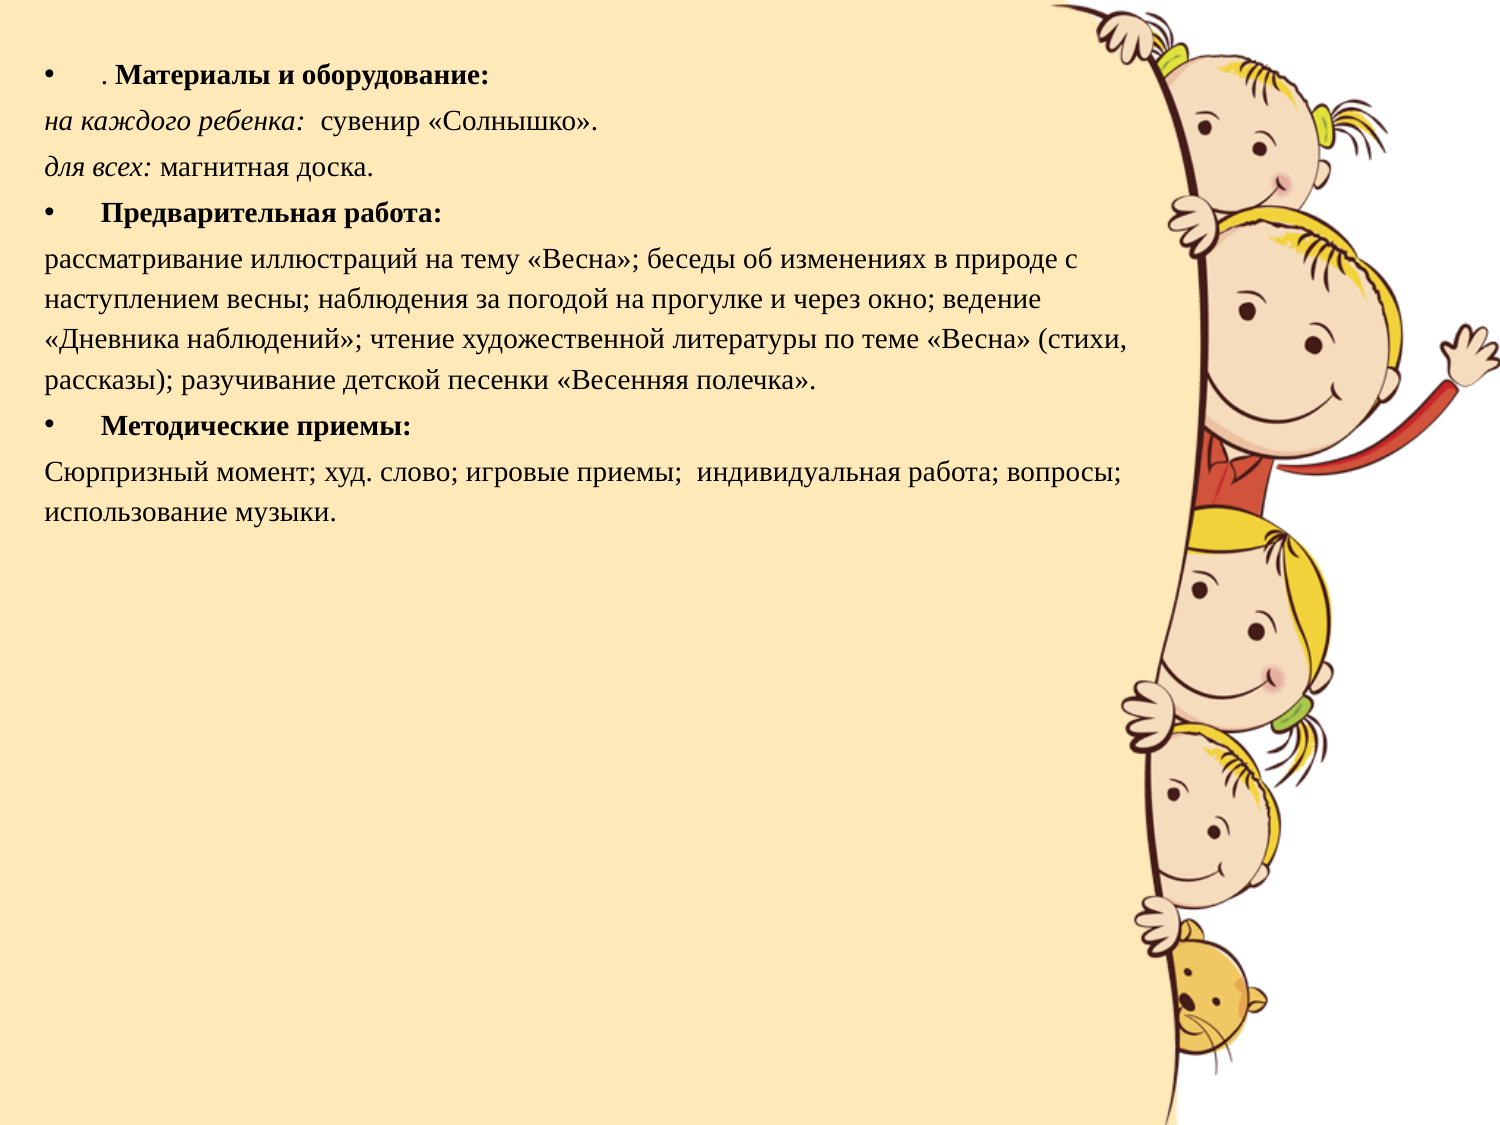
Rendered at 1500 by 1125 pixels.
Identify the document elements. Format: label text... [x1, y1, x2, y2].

list . Материалы и оборудование: на каждого ребенка: сувенир «Солнышко». для всех: магнитная доска. Предварительная работа: рассматривание иллюстраций на тему «Весна»; беседы об изменениях в природе с наступлением весны; наблюдения за погодой на прогулке и через окно; ведение «Дневника наблюдений»; чтение художественной литературы по теме «Весна» (стихи, рассказы); разучивание детской песенки «Весенняя полечка». Методические приемы: Сюрпризный момент; худ. слово; игровые приемы; индивидуальная работа; вопросы; использование музыки. [29, 42, 1176, 1083]
picture [0, 0, 1500, 1125]
